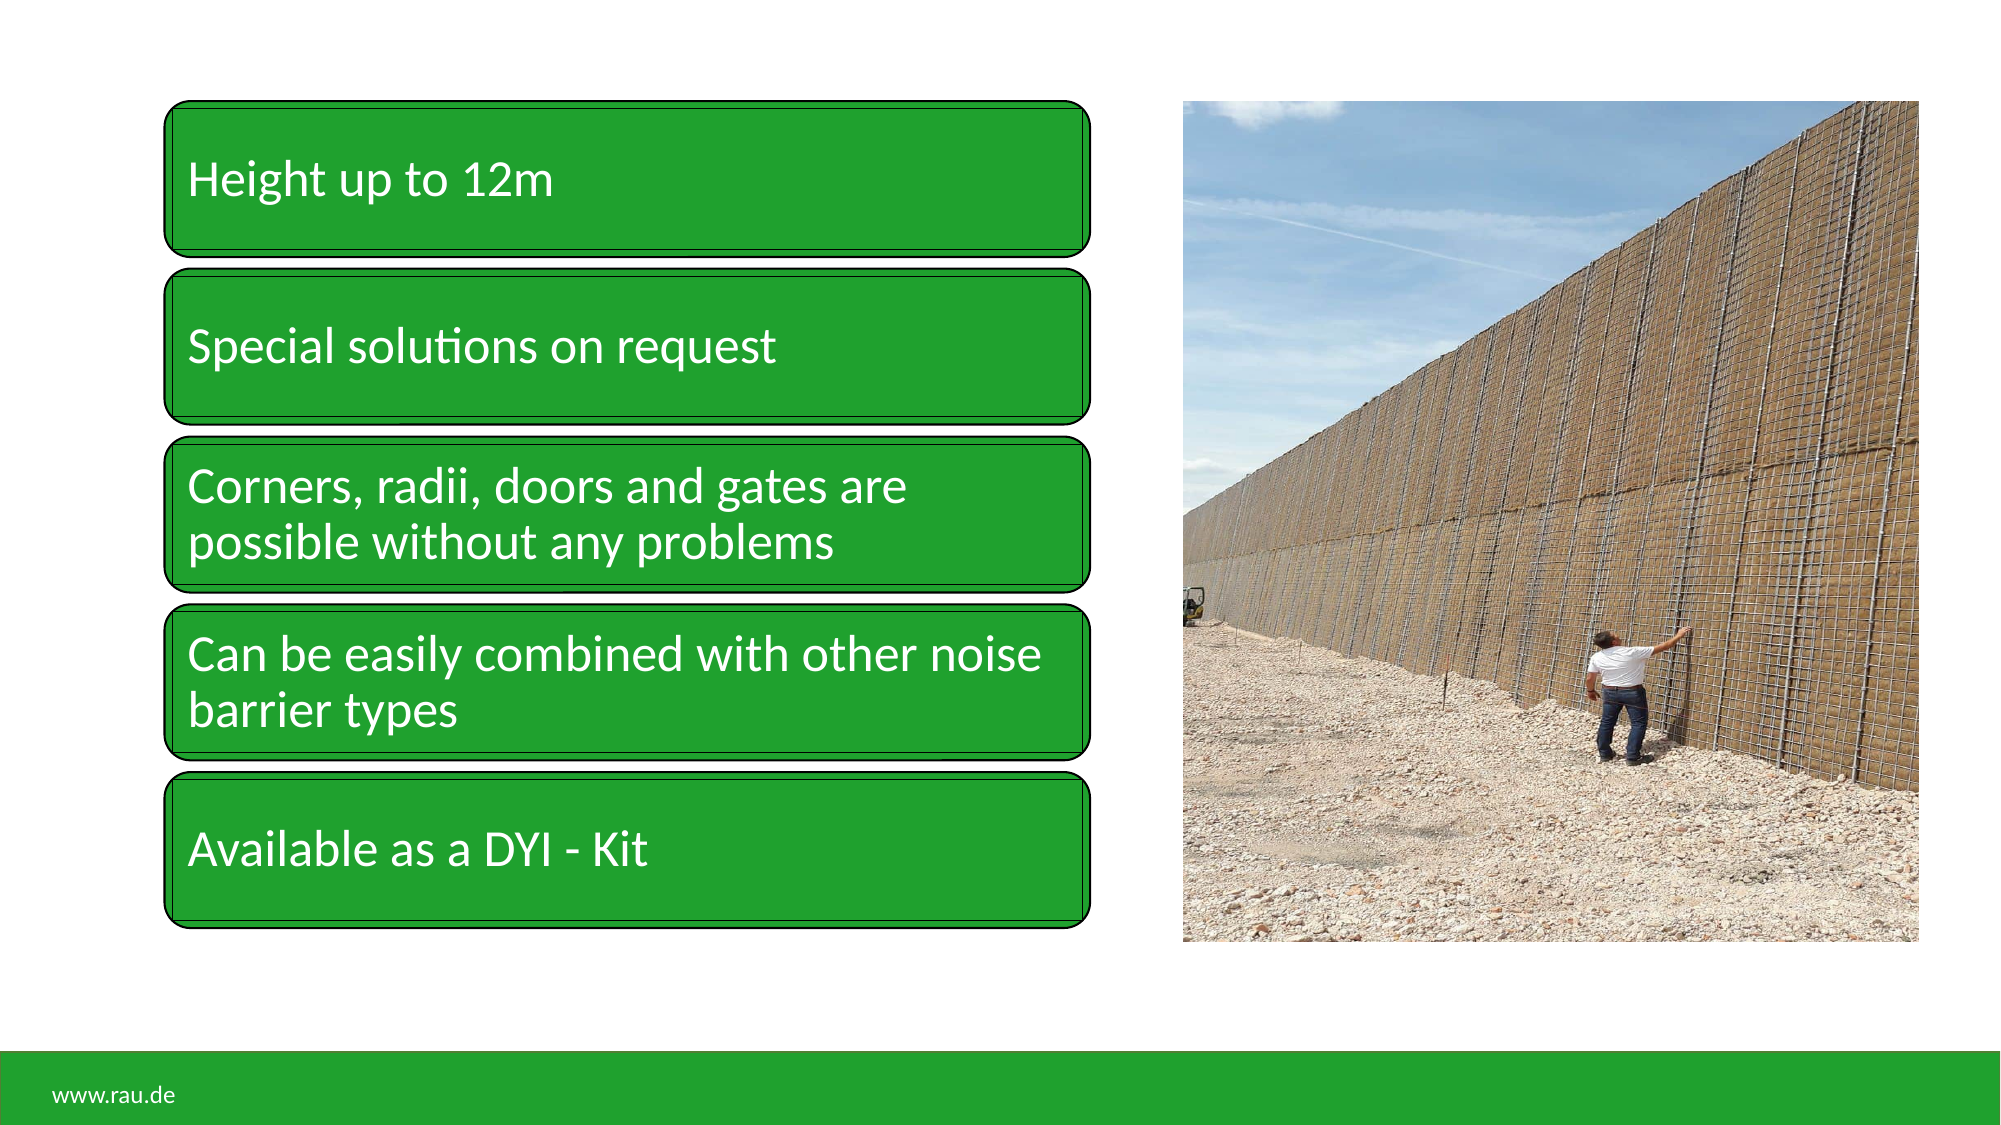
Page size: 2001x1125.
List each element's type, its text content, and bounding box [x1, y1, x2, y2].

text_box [164, 772, 1091, 929]
picture [1183, 101, 1919, 942]
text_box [164, 268, 1091, 425]
text_box Höhe bis 12m [544, 492, 1183, 633]
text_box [164, 101, 1091, 258]
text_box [164, 436, 1091, 593]
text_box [164, 604, 1091, 761]
